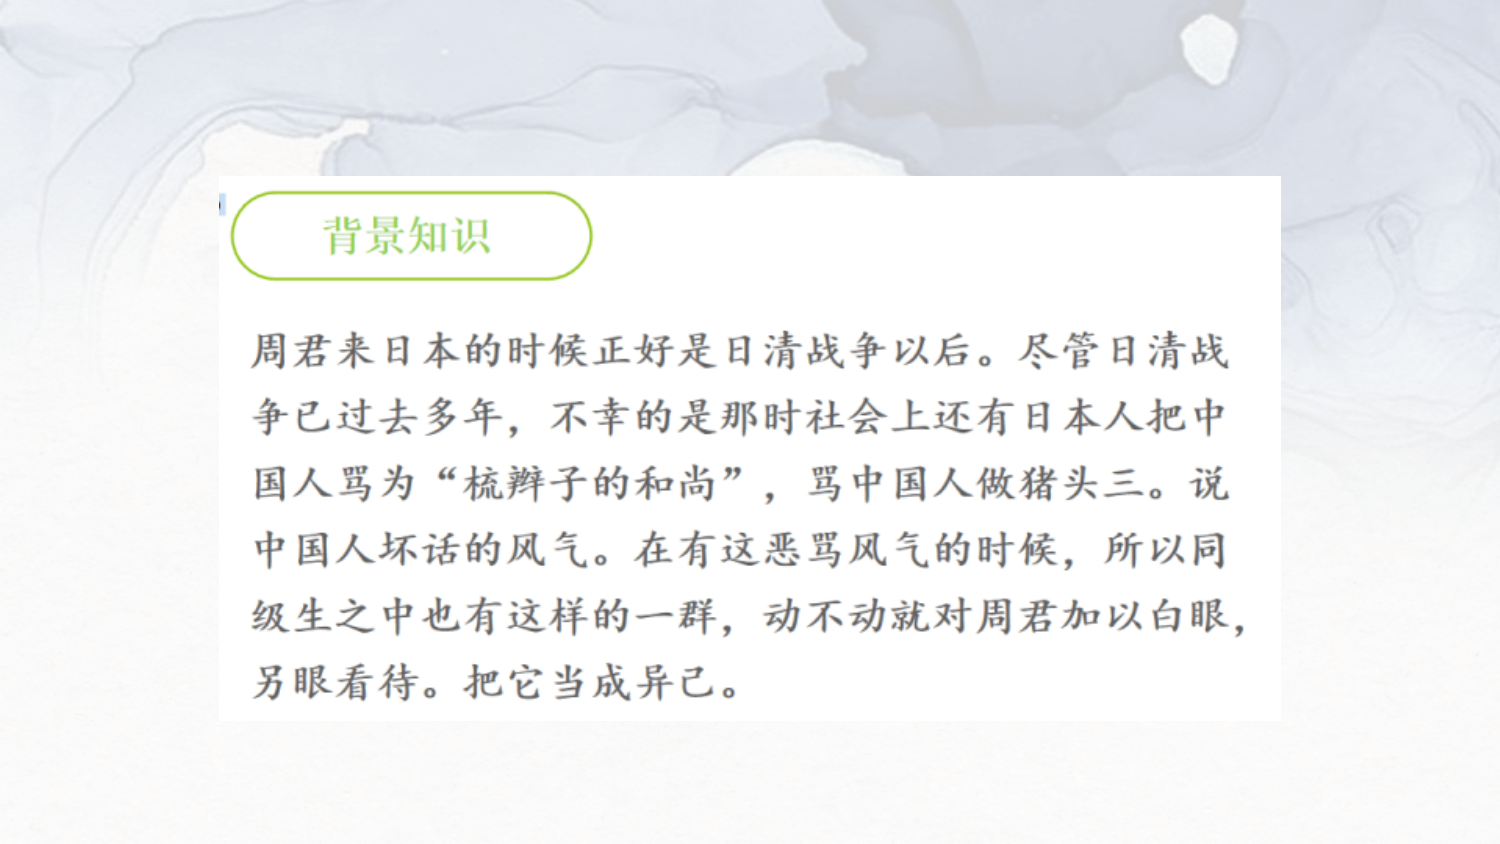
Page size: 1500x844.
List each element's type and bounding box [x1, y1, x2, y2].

picture [0, 0, 1500, 844]
list [219, 176, 1281, 721]
